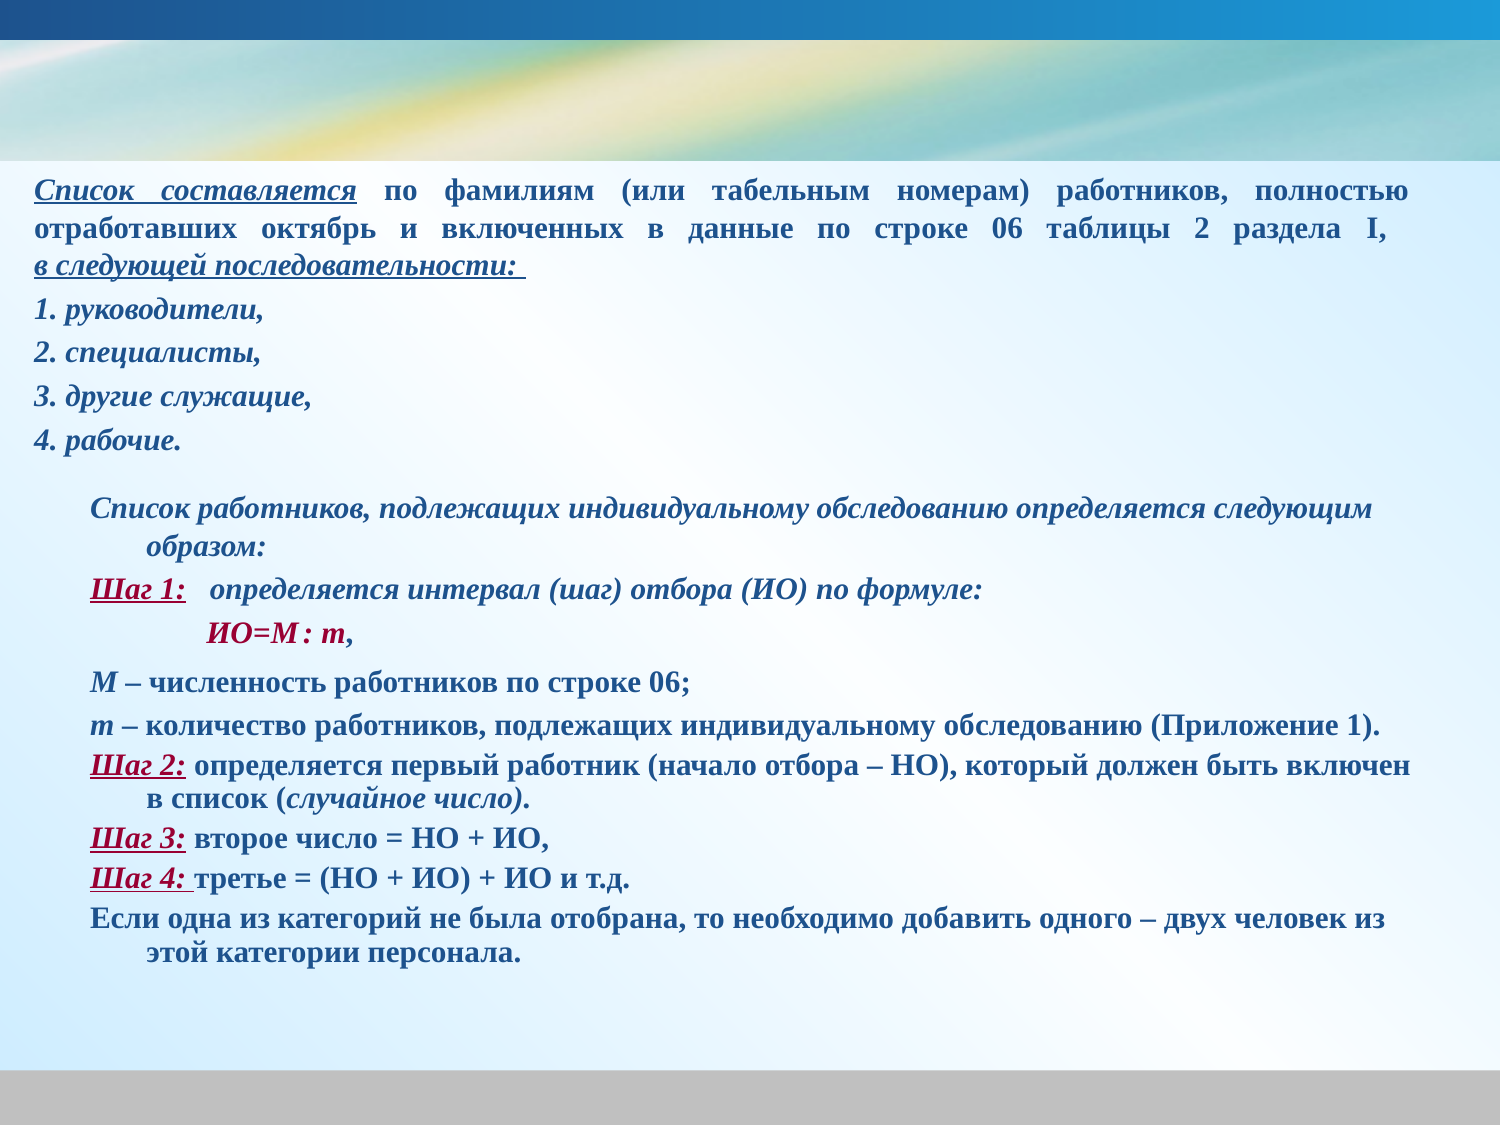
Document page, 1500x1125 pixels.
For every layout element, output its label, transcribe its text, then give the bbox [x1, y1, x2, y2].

text_box Список работников, подлежащих индивидуальному обследованию определяется следующим образом: Шаг 1: определяется интервал (шаг) отбора (ИО) по формуле: ИО=M : m, M – численность работников по строке 06; m – количество работников, подлежащих индивидуальному обследованию (Приложение 1). Шаг 2: определяется первый работник (начало отбора – НО), который должен быть включен в список (случайное число). Шаг 3: второе число = НО + ИО, Шаг 4: третье = (НО + ИО) + ИО и т.д. Если одна из категорий не была отобрана, то необходимо добавить одного – двух человек из этой категории персонала. [75, 479, 1459, 1021]
list Список составляется по фамилиям (или табельным номерам) работников, полностью отработавших октябрь и включенных в данные по строке 06 таблицы 2 раздела I, в следующей последовательности: 1. руководители, 2. специалисты, 3. другие служащие, 4. рабочие. [19, 133, 1425, 480]
picture [0, 39, 1500, 161]
